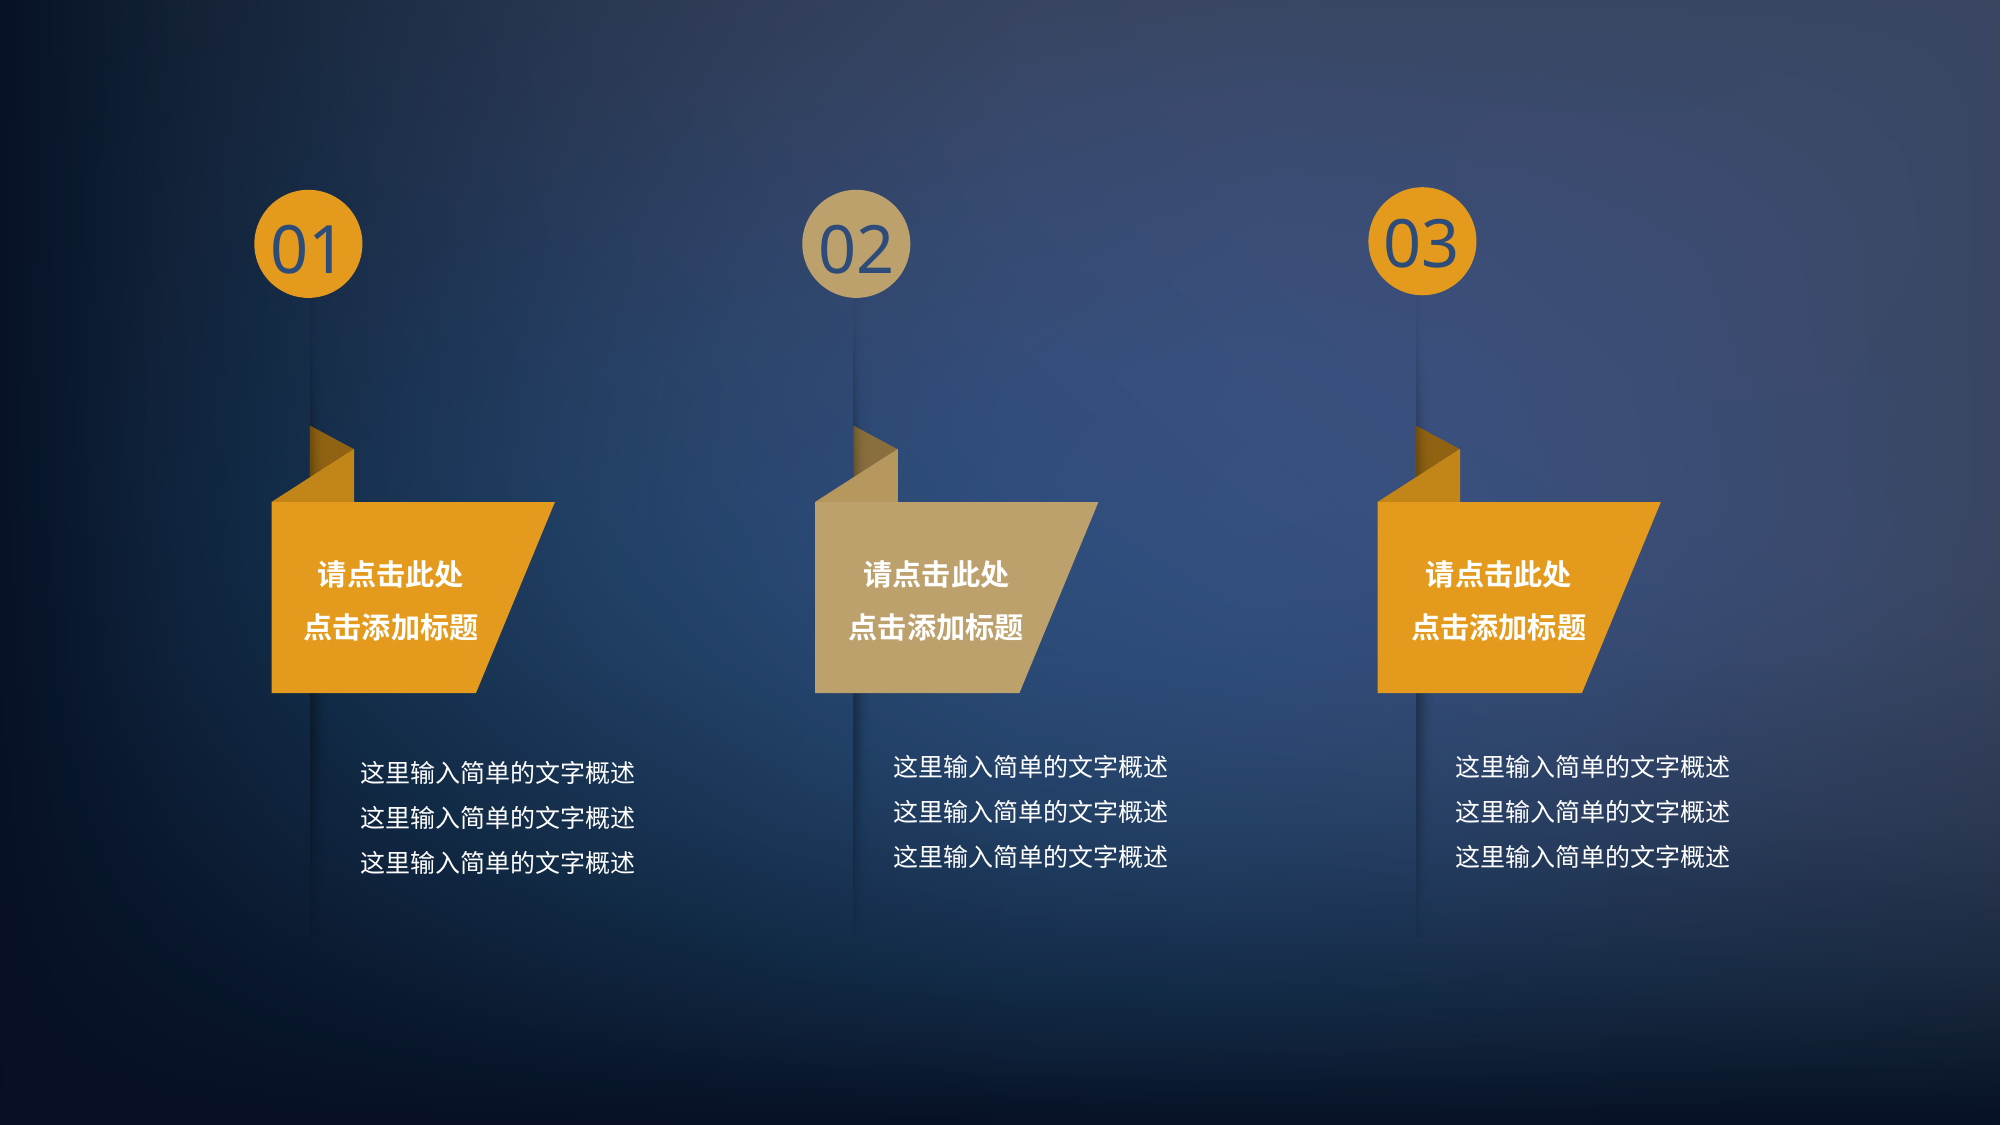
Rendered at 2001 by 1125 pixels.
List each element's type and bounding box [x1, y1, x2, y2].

text_box [1368, 187, 1477, 296]
text_box [802, 189, 911, 298]
text_box [254, 189, 363, 298]
picture [0, 0, 2000, 1125]
